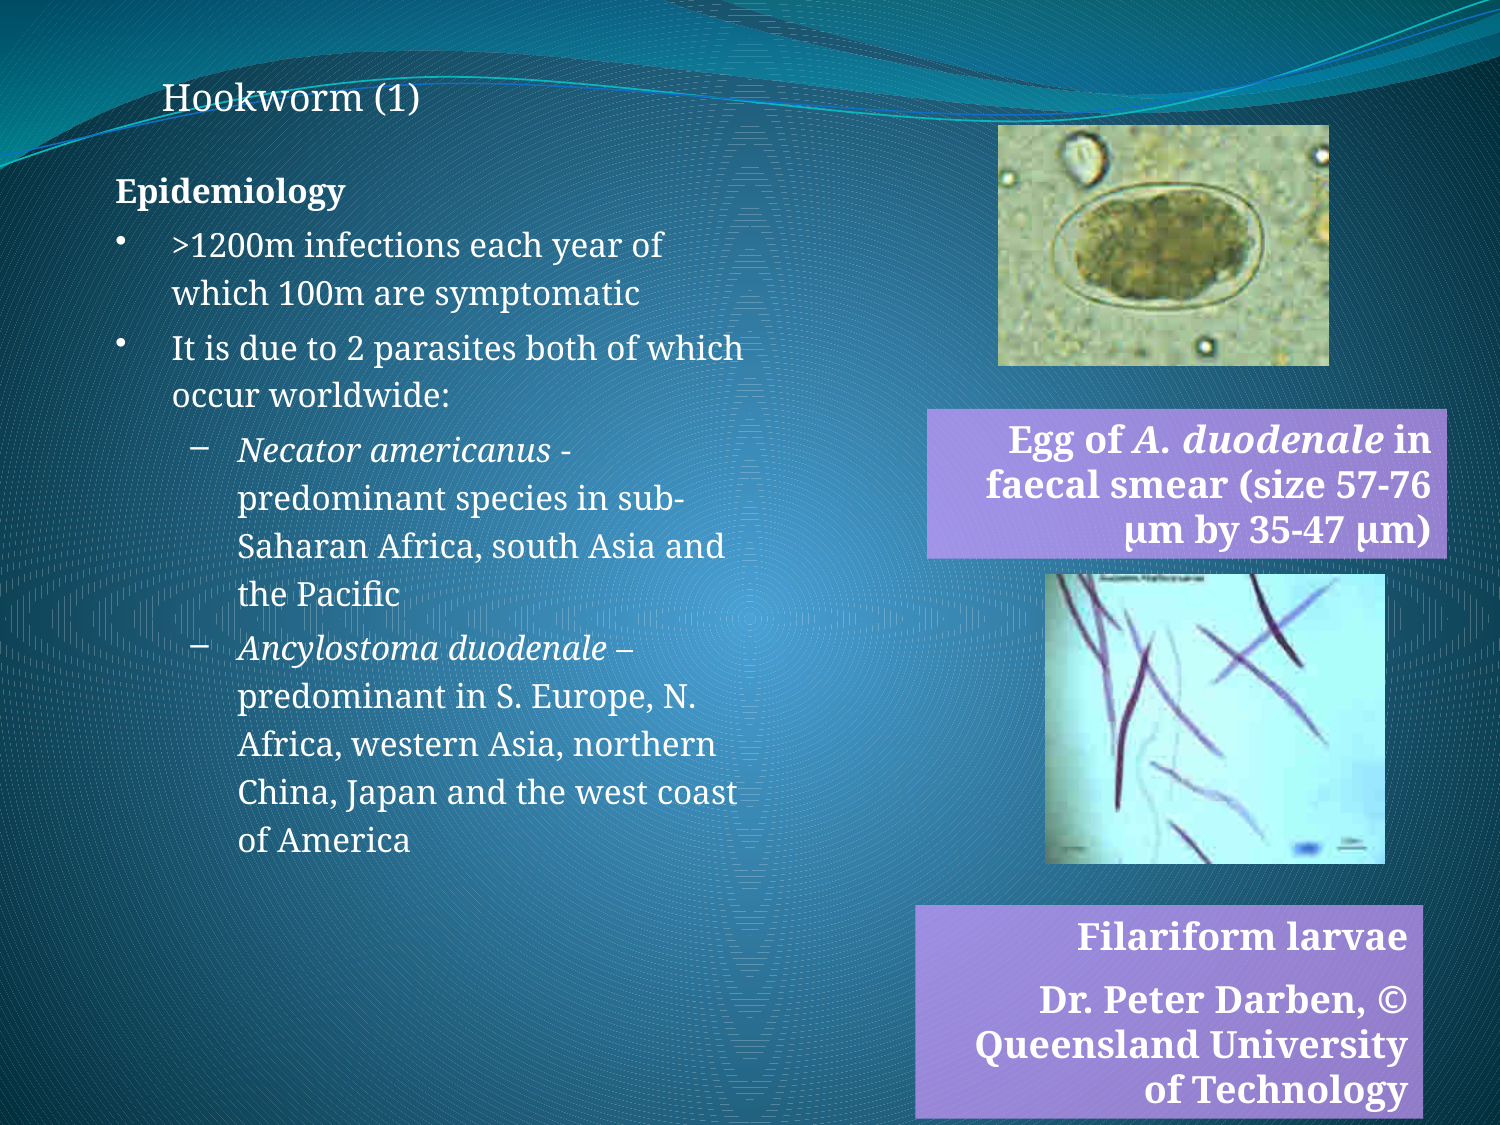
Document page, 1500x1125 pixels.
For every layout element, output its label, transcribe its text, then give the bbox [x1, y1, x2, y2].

text_box Egg of A. duodenale in faecal smear (size 57-76 µm by 35-47 µm) [927, 408, 1447, 559]
text_box Epidemiology >1200m infections each year of which 100m are symptomatic It is due to 2 parasites both of which occur worldwide: Necator americanus - predominant species in sub-Saharan Africa, south Asia and the Pacific Ancylostoma duodenale –predominant in S. Europe, N. Africa, western Asia, northern China, Japan and the west coast of America [100, 113, 774, 917]
text_box Filariform larvae © Dr. Peter Darben, Queensland University of Technology [915, 905, 1424, 1119]
text_box Hookworm (1) [146, 66, 436, 113]
text_box [774, 172, 991, 368]
picture [997, 125, 1329, 366]
picture [1045, 574, 1385, 864]
